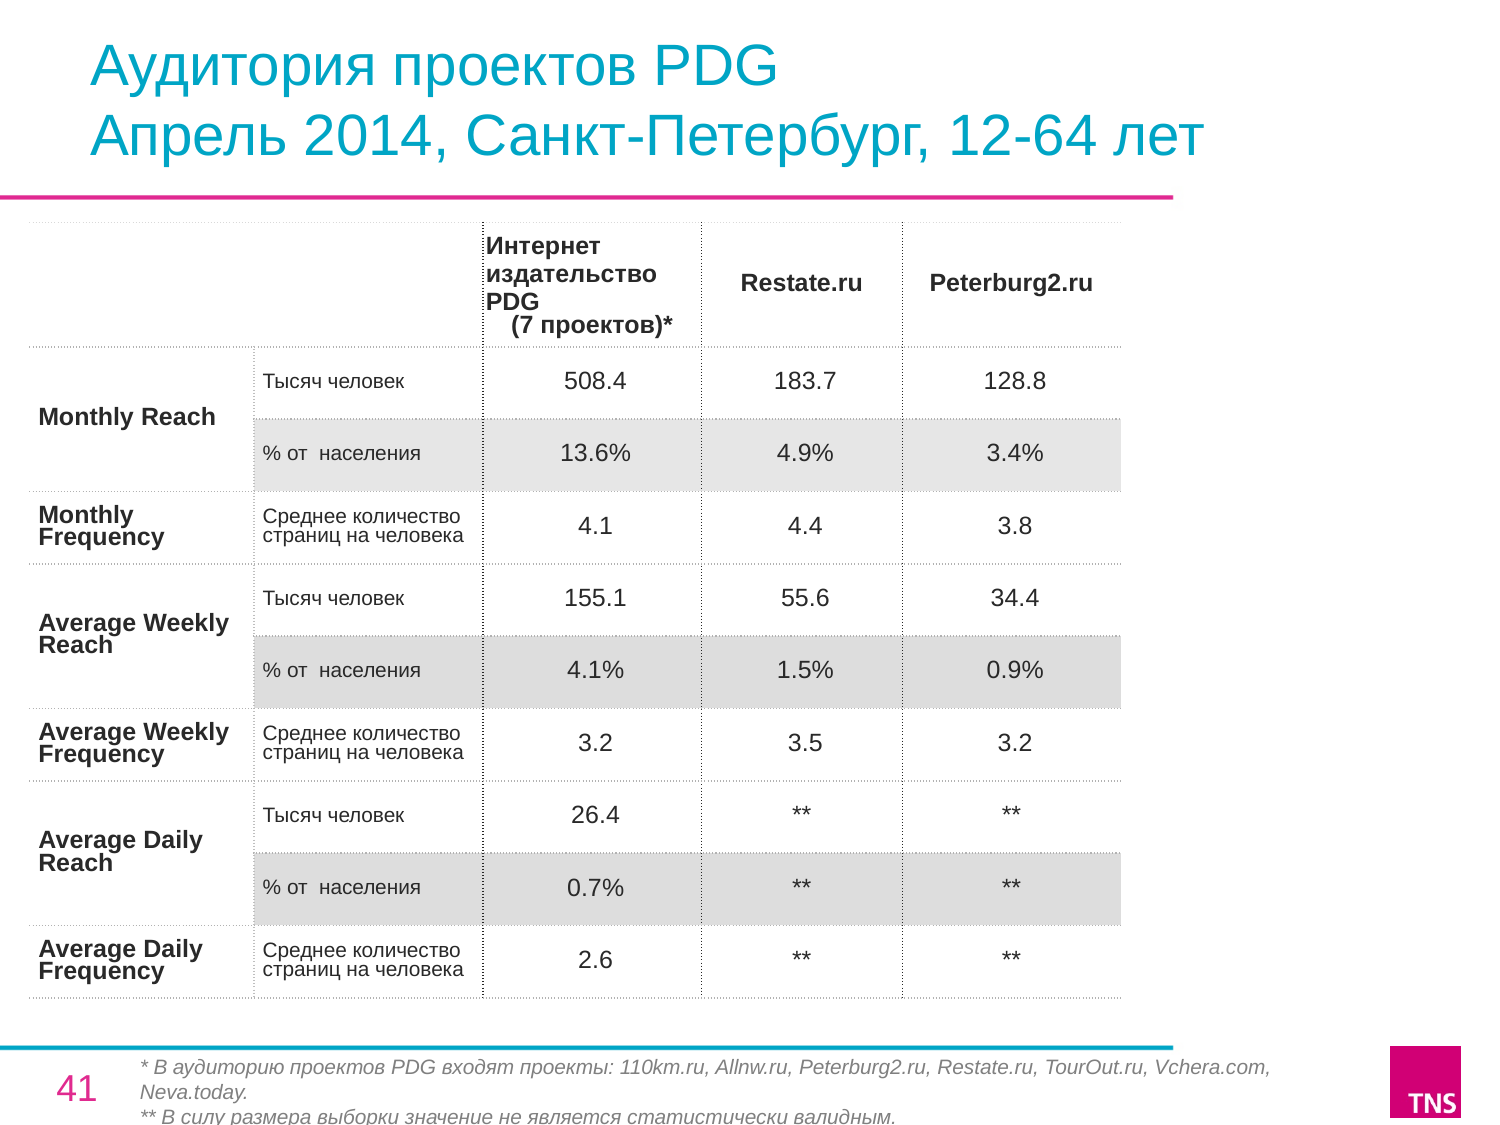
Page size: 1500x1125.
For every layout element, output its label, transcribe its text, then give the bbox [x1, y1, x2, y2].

table_cell ** [701, 925, 902, 998]
table_cell 13.6% [483, 419, 701, 491]
table_cell 4.1% [483, 636, 701, 708]
table_cell 3.2 [483, 708, 701, 781]
table_cell 2.6 [483, 925, 701, 998]
table_cell 155.1 [483, 564, 701, 636]
table_cell 4.1 [483, 491, 701, 564]
table_cell 128.8 [902, 347, 1121, 419]
table_cell ** [902, 781, 1121, 853]
picture [0, 0, 1500, 1125]
table_cell 0.9% [902, 636, 1121, 708]
table_header Restate.ru [701, 223, 902, 347]
table_header Интернет издательство PDG (7 проектов)* [483, 223, 701, 347]
table_cell ** [701, 781, 902, 853]
title Аудитория проектов PDG Апрель 2014, Санкт-Петербург, 12-64 лет [74, 8, 1476, 187]
table_cell Среднее количество страниц на человека [254, 708, 483, 781]
table_cell Среднее количество страниц на человека [254, 491, 483, 564]
table_cell Среднее количество страниц на человека [254, 925, 483, 998]
table_cell ** [902, 925, 1121, 998]
table_cell ** [902, 853, 1121, 925]
table_cell 4.4 [701, 491, 902, 564]
table_cell % от населения [254, 853, 483, 925]
table_cell 55.6 [701, 564, 902, 636]
table_cell 183.7 [701, 347, 902, 419]
table_cell 1.5% [701, 636, 902, 708]
table_cell Average Daily Reach [29, 781, 254, 925]
table_cell Average Weekly Reach [29, 564, 254, 708]
table_cell 4.9% [701, 419, 902, 491]
table_cell 34.4 [902, 564, 1121, 636]
table_cell 508.4 [483, 347, 701, 419]
table_cell Average Weekly Frequency [29, 708, 254, 781]
table_cell 3.2 [902, 708, 1121, 781]
table_cell % от населения [254, 636, 483, 708]
table_cell % от населения [254, 419, 483, 491]
table_cell ** [701, 853, 902, 925]
table_cell Average Daily Frequency [29, 925, 254, 998]
table_cell 0.7% [483, 853, 701, 925]
table_cell Monthly Reach [29, 347, 254, 491]
table_cell 3.5 [701, 708, 902, 781]
table_cell 3.8 [902, 491, 1121, 564]
table_header [29, 223, 483, 347]
slide_number 41 [40, 1055, 125, 1125]
table_header Peterburg2.ru [902, 223, 1121, 347]
table_cell Тысяч человек [254, 781, 483, 853]
table_cell 3.4% [902, 419, 1121, 491]
table_cell 26.4 [483, 781, 701, 853]
table_cell Тысяч человек [254, 564, 483, 636]
table_cell Monthly Frequency [29, 491, 254, 564]
table_cell Тысяч человек [254, 347, 483, 419]
text_box * В аудиторию проектов PDG входят проекты: 110km.ru, Allnw.ru, Peterburg2.ru, Restate.ru, TourOut.ru, Vchera.com, Neva.today. ** В силу размера выборки значение не является статистически валидным. [125, 1046, 1388, 1125]
